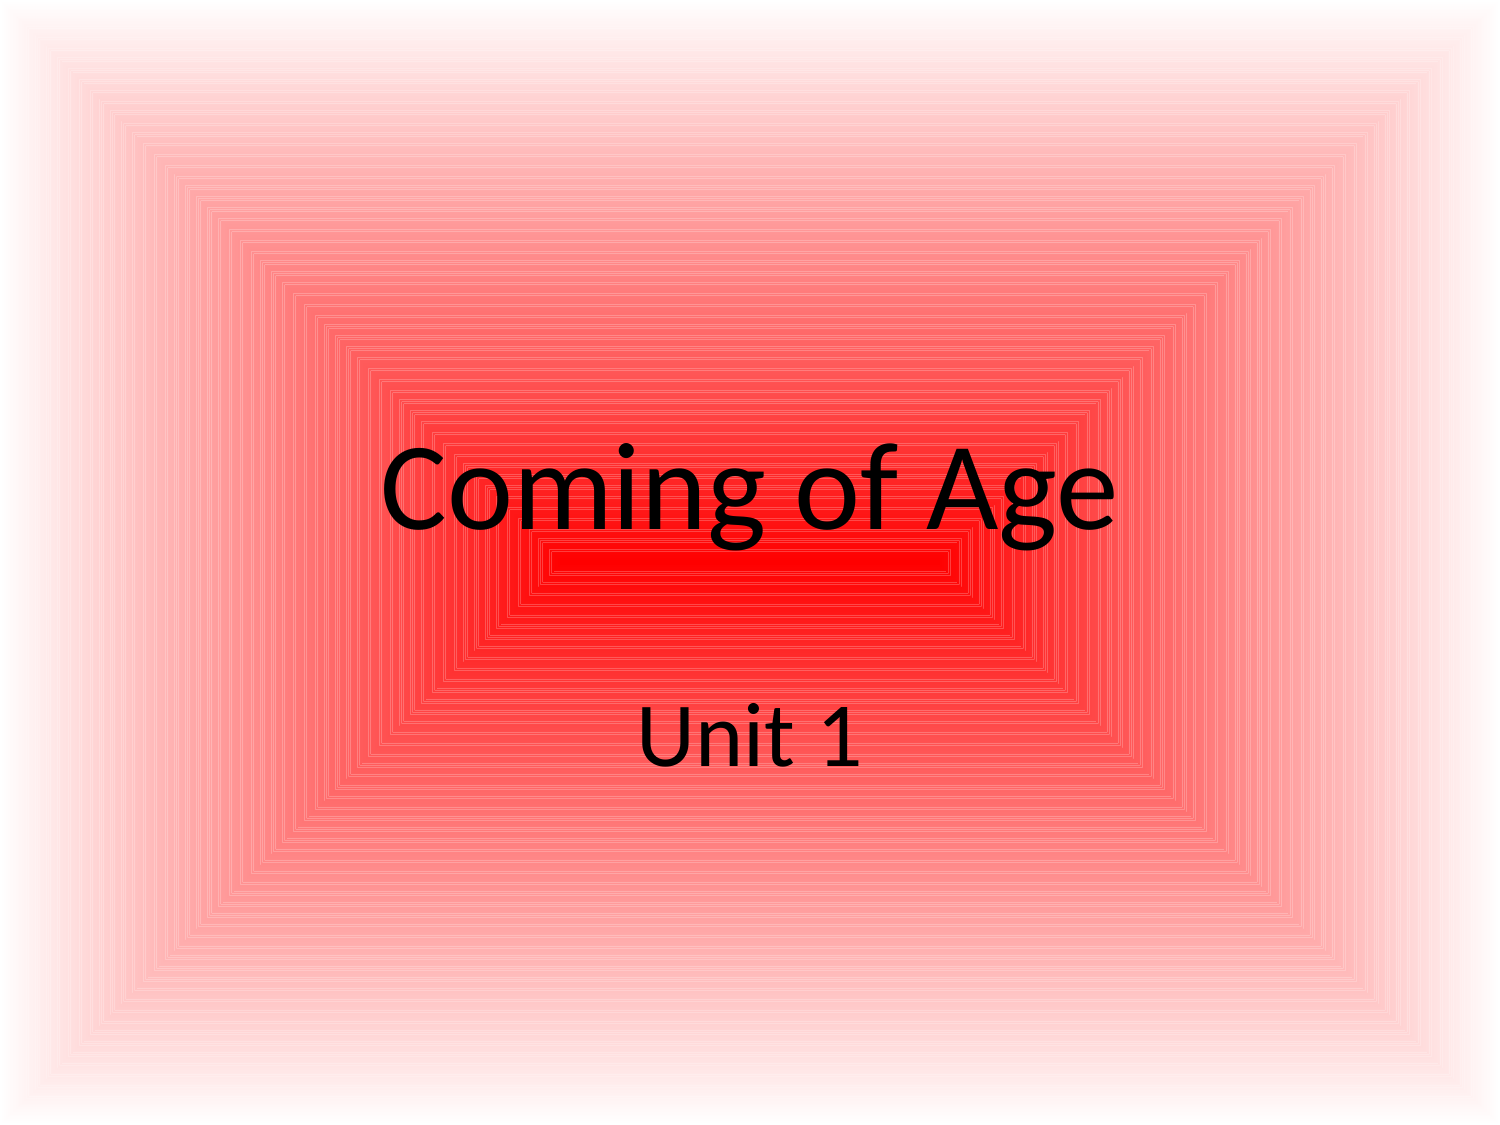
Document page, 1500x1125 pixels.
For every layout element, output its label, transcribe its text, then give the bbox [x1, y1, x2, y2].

title Coming of Age [112, 358, 1388, 600]
text_box Unit 1 [112, 608, 1388, 850]
